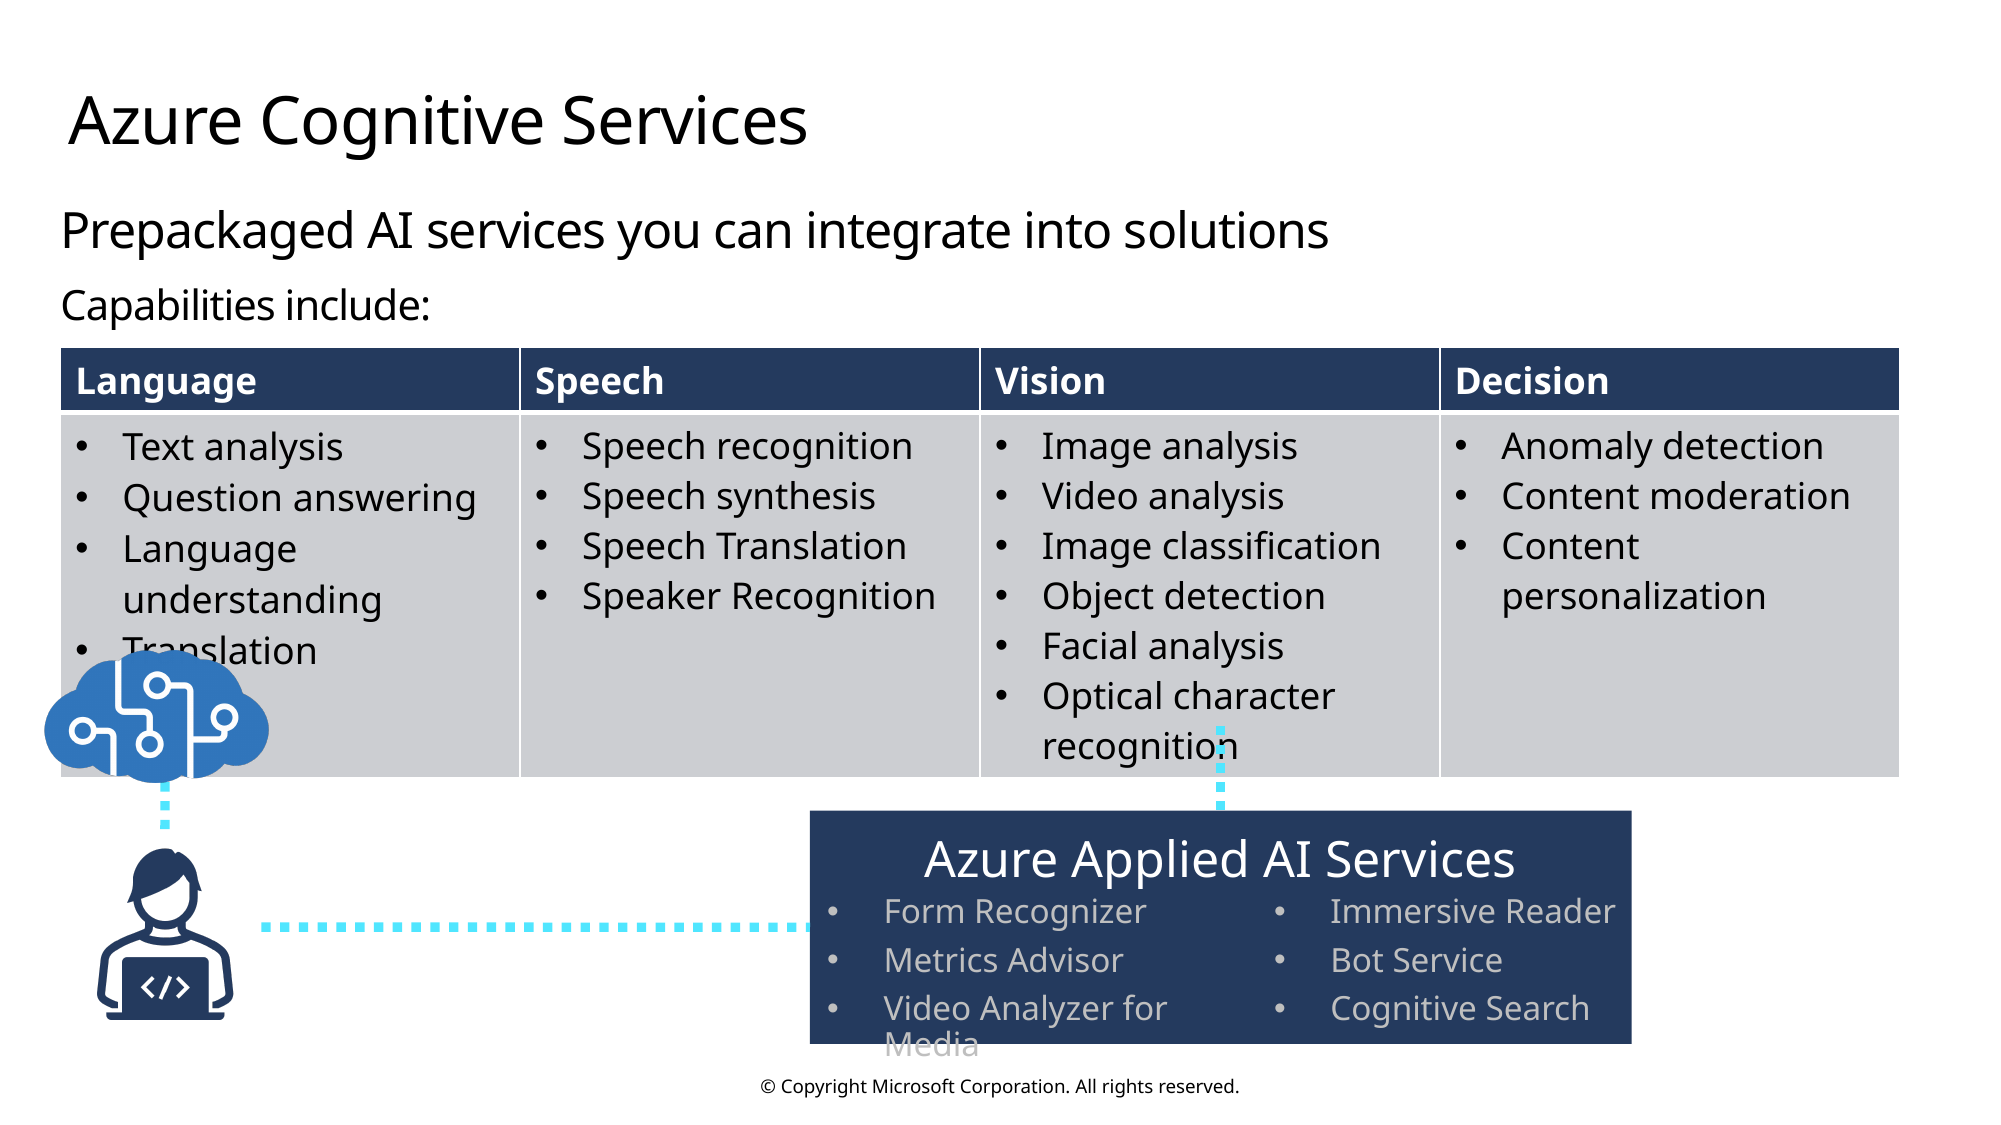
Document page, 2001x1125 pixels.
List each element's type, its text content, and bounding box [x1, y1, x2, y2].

text_box Azure Applied AI Services [1288, 1036, 1632, 1045]
text_box Immersive Reader Bot Service Cognitive Search [1259, 887, 1683, 1036]
table_cell Text analysis Question answering Language understanding Translation [61, 415, 519, 777]
text_box Form Recognizer Metrics Advisor Video Analyzer for Media [797, 870, 1288, 1088]
list Prepackaged AI services you can integrate into solutions Capabilities include: [60, 183, 1921, 347]
table_cell Image analysis Video analysis Image classification Object detection Facial analysis Optical character recognition [981, 415, 1439, 777]
text_box Azure Applied AI Services [809, 810, 1632, 887]
picture [68, 830, 262, 1024]
table_header Decision [1441, 348, 1899, 410]
table_header Vision [981, 348, 1439, 410]
picture [44, 650, 269, 783]
table_header Language [61, 348, 519, 410]
table_header Speech [521, 348, 979, 410]
table_cell Anomaly detection Content moderation Content personalization [1441, 415, 1899, 777]
table_cell Speech recognition Speech synthesis Speech Translation Speaker Recognition [521, 415, 979, 777]
title Azure Cognitive Services [68, 72, 1930, 184]
